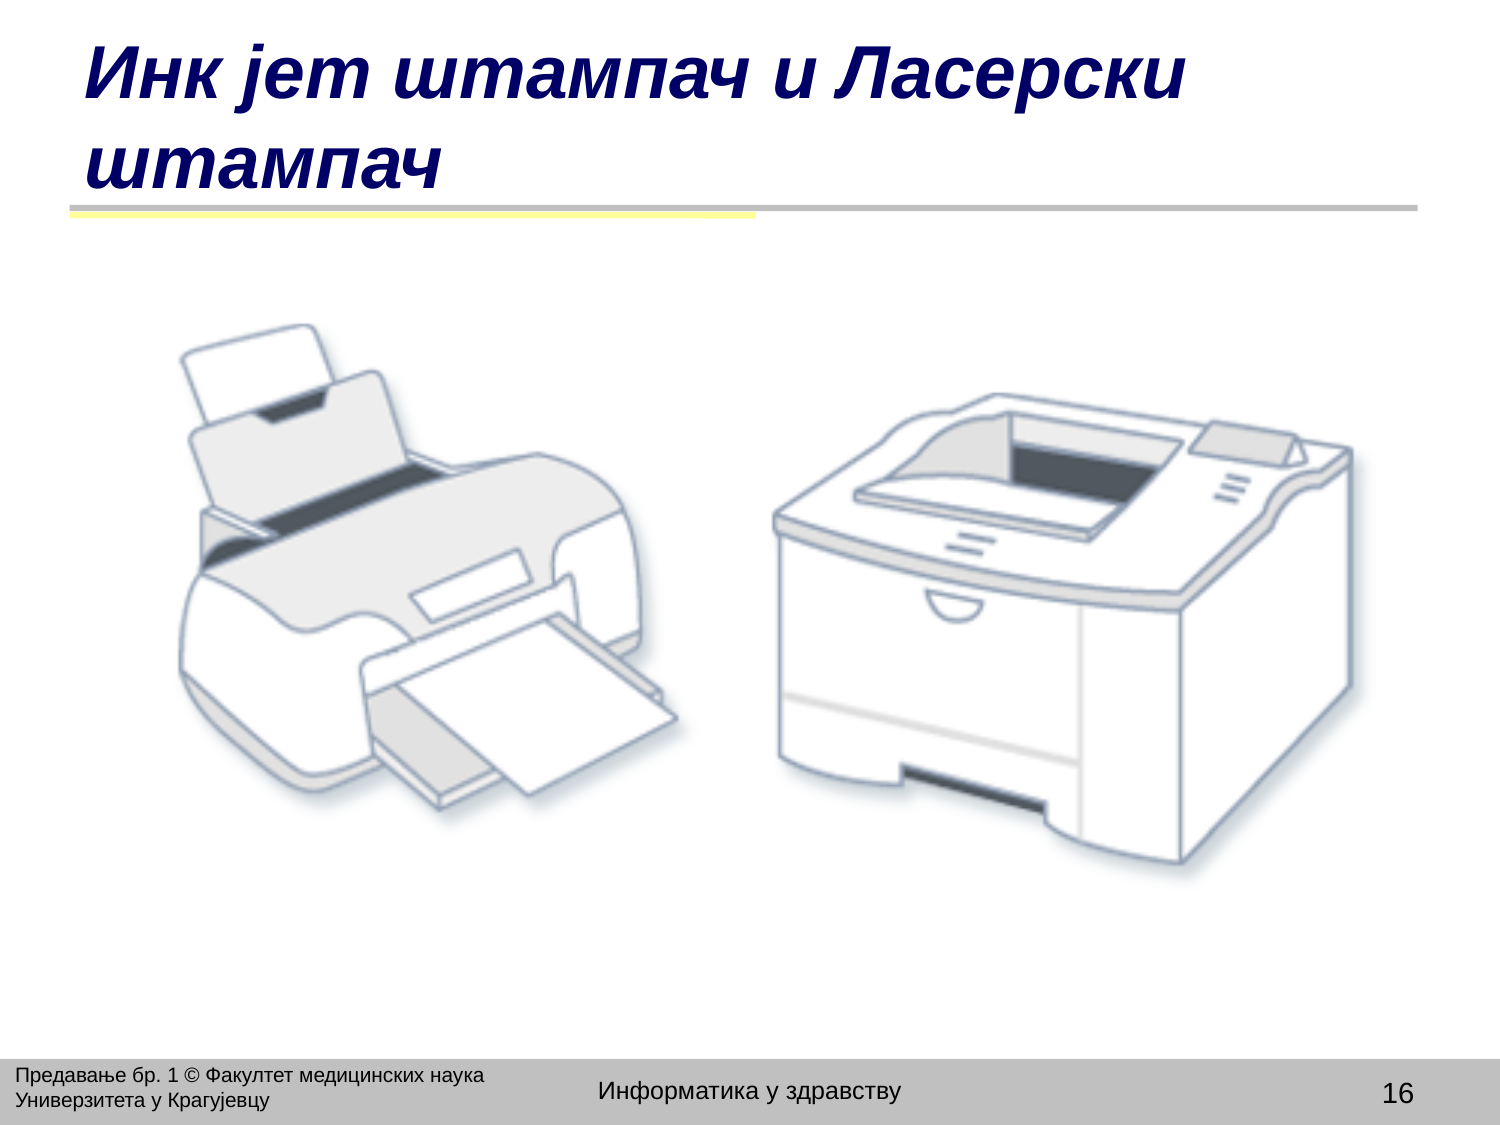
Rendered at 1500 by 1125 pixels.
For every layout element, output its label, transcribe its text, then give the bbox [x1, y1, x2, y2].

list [122, 295, 1422, 902]
title Инк јет штампач и Ласерски штампач [69, 19, 1426, 208]
slide_number 16 [1079, 1066, 1430, 1125]
slide_number Предавање бр. 1 © Факултет медицинских наука Универзитета у Крагујевцу [0, 1053, 599, 1108]
footer Информатика у здравству [512, 1066, 988, 1125]
